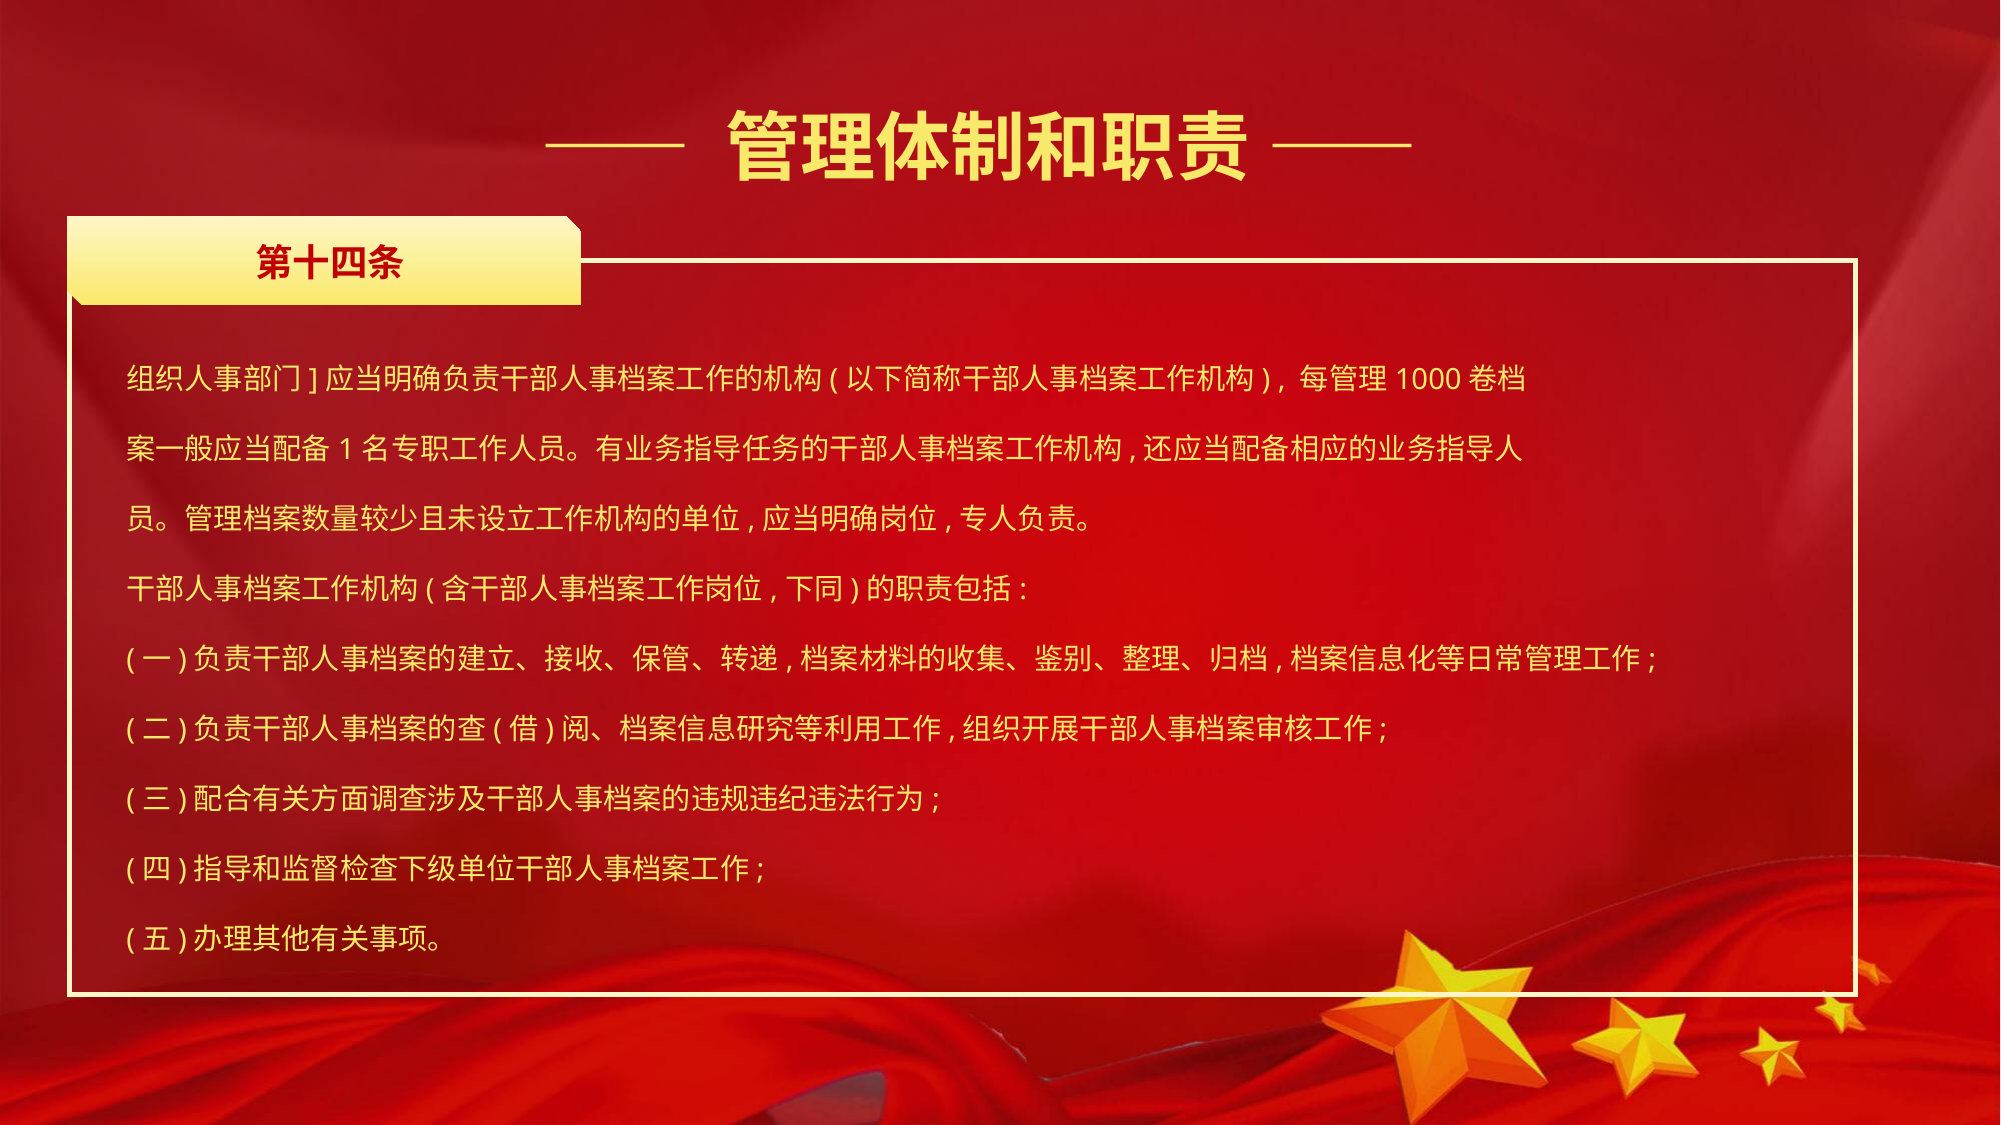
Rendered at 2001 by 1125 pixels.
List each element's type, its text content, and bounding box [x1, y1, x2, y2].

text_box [67, 216, 1856, 995]
picture [0, 0, 2000, 1125]
text_box —— 管理体制和职责 —— [67, 92, 1891, 197]
